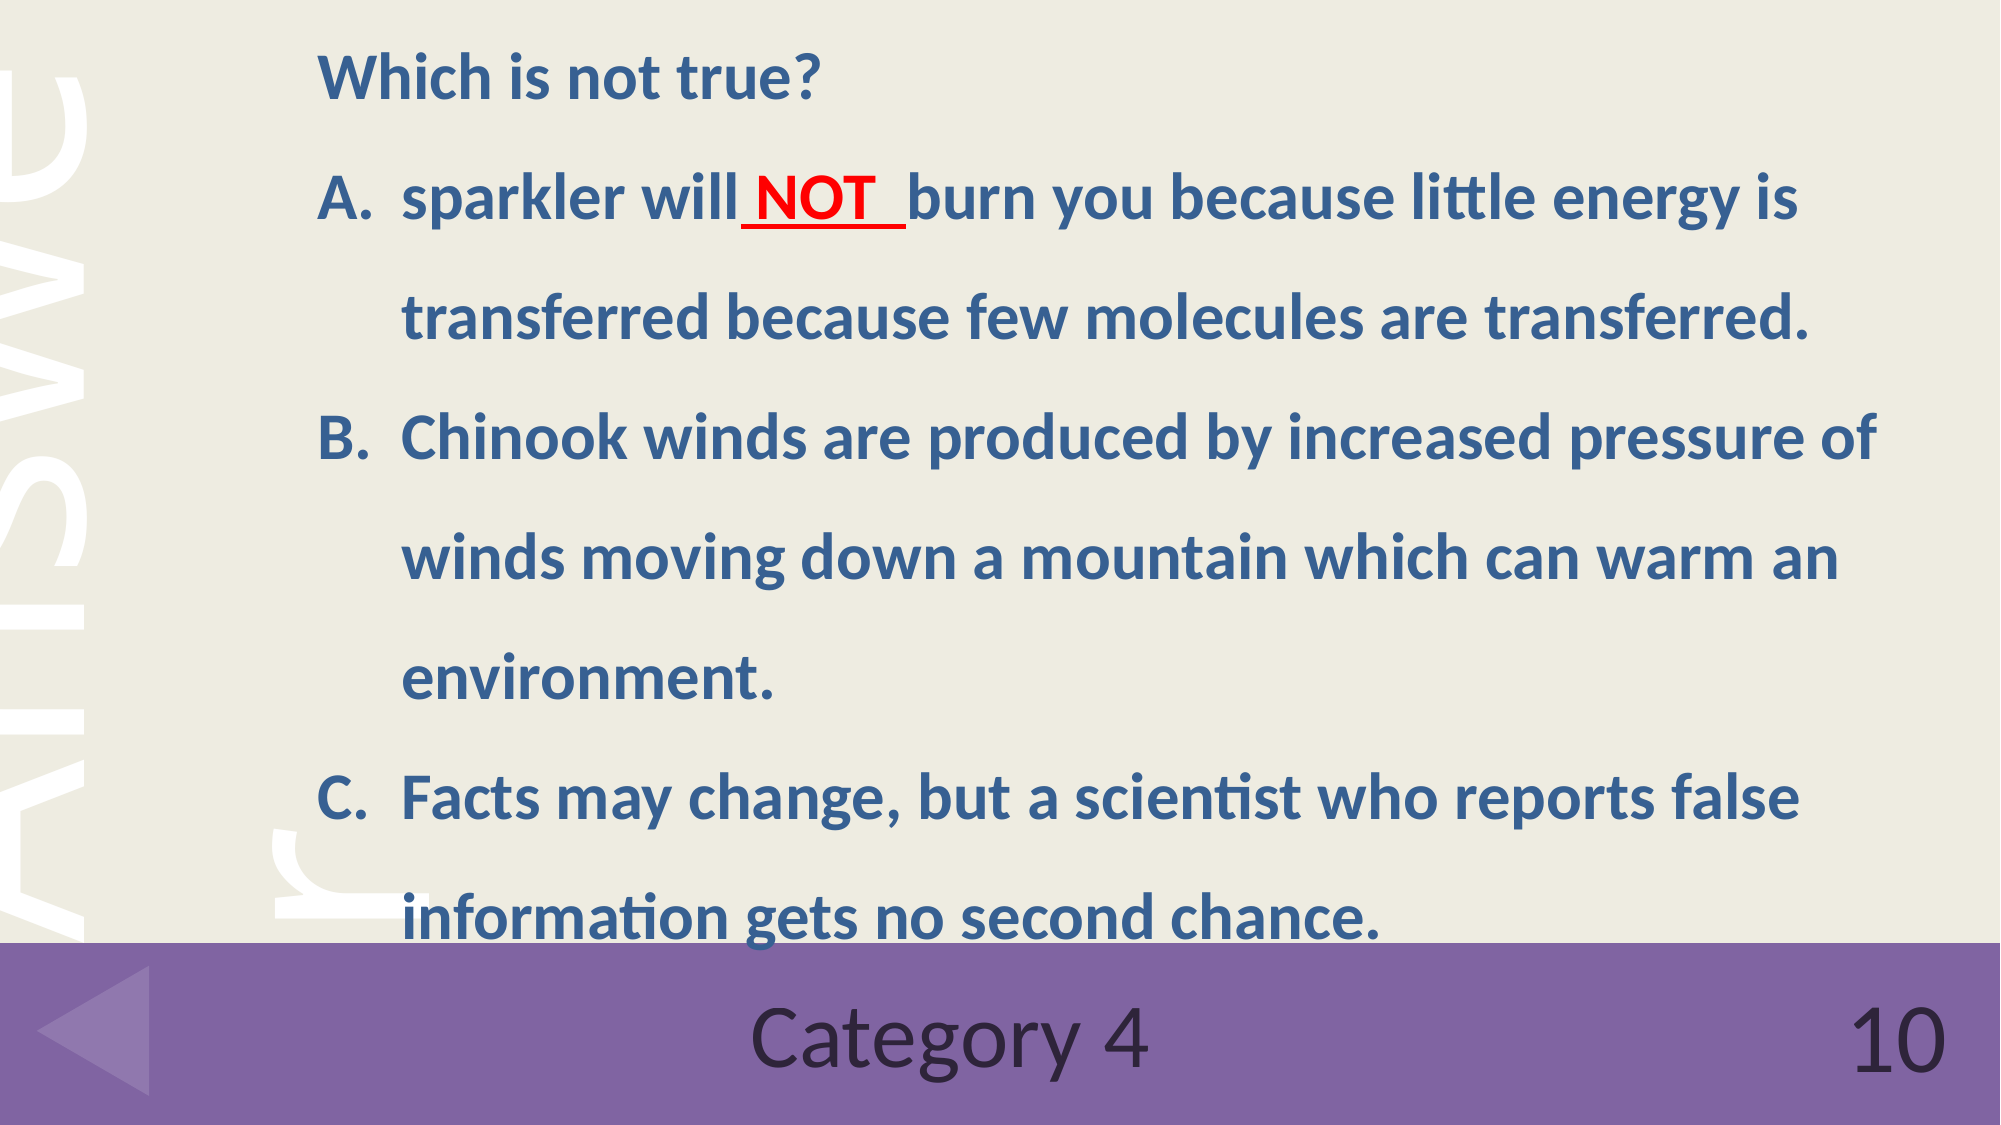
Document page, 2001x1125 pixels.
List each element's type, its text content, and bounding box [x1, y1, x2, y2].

list 10 [1850, 967, 1963, 1097]
list Which is not true? sparkler will NOT burn you because little energy is transferred because few molecules are transferred. Chinook winds are produced by increased pressure of winds moving down a mountain which can warm an environment. Facts may change, but a scientist who reports false information gets no second chance. [302, 0, 2000, 947]
title Category 4 [50, 937, 1850, 1125]
